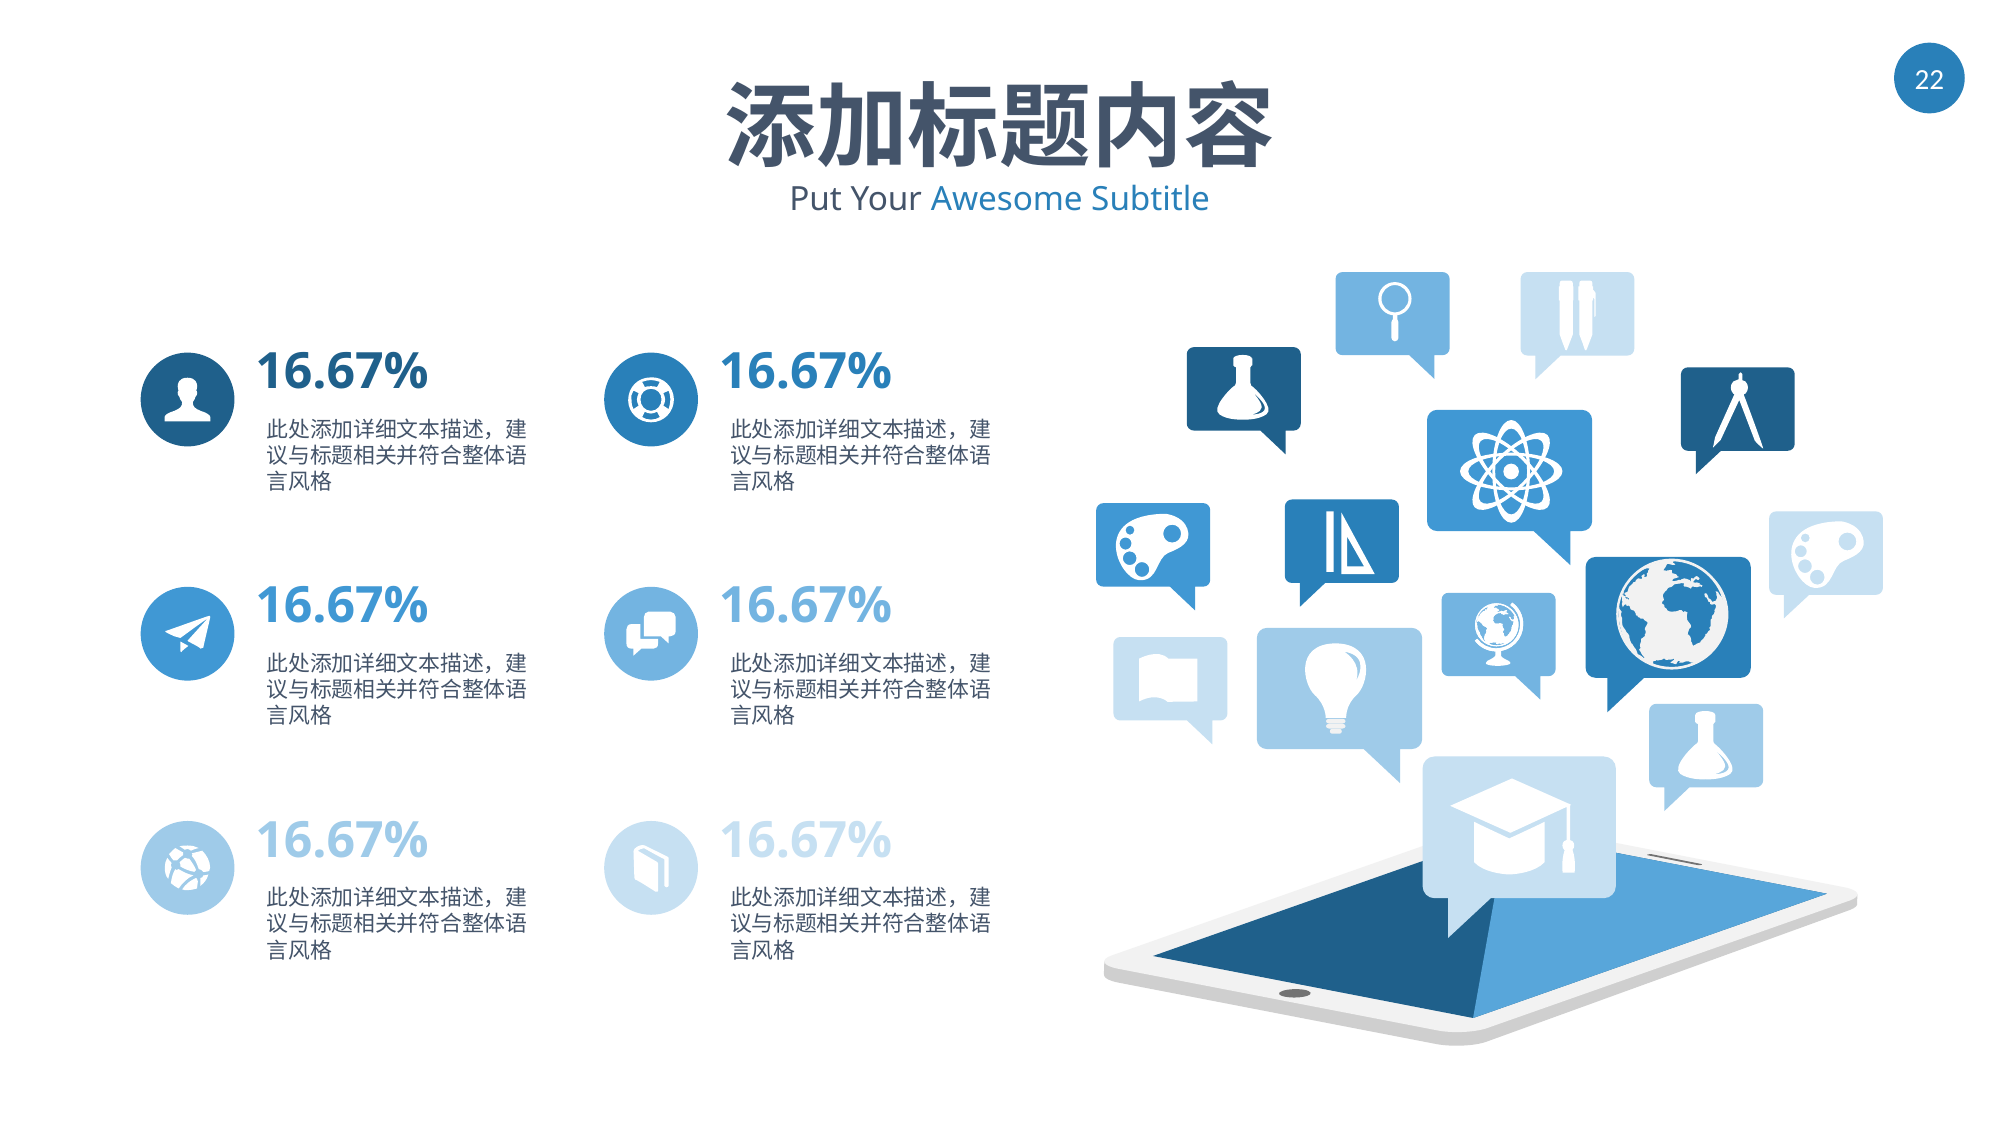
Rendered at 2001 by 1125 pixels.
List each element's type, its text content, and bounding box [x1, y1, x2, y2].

text_box 16.67% [240, 331, 444, 407]
text_box [182, 877, 198, 891]
text_box [139, 819, 236, 916]
text_box [179, 857, 197, 872]
text_box 16.67% [704, 331, 907, 407]
text_box [191, 850, 211, 872]
text_box [179, 845, 199, 851]
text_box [1088, 272, 1883, 938]
text_box [169, 848, 184, 861]
text_box [170, 869, 194, 889]
text_box [603, 585, 700, 682]
text_box 16.67% [704, 799, 907, 875]
text_box 此处添加详细文本描述，建议与标题相关并符合整体语言风格 [251, 408, 549, 502]
text_box 此处添加详细文本描述，建议与标题相关并符合整体语言风格 [251, 876, 549, 970]
text_box 此处添加详细文本描述，建议与标题相关并符合整体语言风格 [251, 642, 549, 736]
text_box [603, 819, 700, 916]
text_box 此处添加详细文本描述，建议与标题相关并符合整体语言风格 [715, 408, 1013, 502]
text_box [164, 857, 172, 879]
text_box [139, 585, 236, 682]
text_box 16.67% [704, 565, 907, 641]
text_box [628, 377, 674, 423]
text_box Put Your Awesome Subtitle [774, 169, 1226, 225]
text_box 此处添加详细文本描述，建议与标题相关并符合整体语言风格 [715, 876, 1013, 970]
text_box [180, 641, 189, 653]
text_box [200, 874, 209, 886]
text_box 16.67% [240, 799, 444, 875]
text_box [139, 351, 236, 448]
text_box [165, 615, 211, 649]
text_box [164, 377, 211, 422]
text_box [626, 624, 659, 656]
text_box [633, 845, 669, 892]
text_box 添加标题内容 [709, 60, 1291, 185]
text_box [603, 351, 700, 448]
text_box 此处添加详细文本描述，建议与标题相关并符合整体语言风格 [715, 642, 1013, 736]
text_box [1099, 938, 1863, 1047]
text_box 16.67% [240, 565, 444, 641]
text_box [643, 611, 676, 644]
